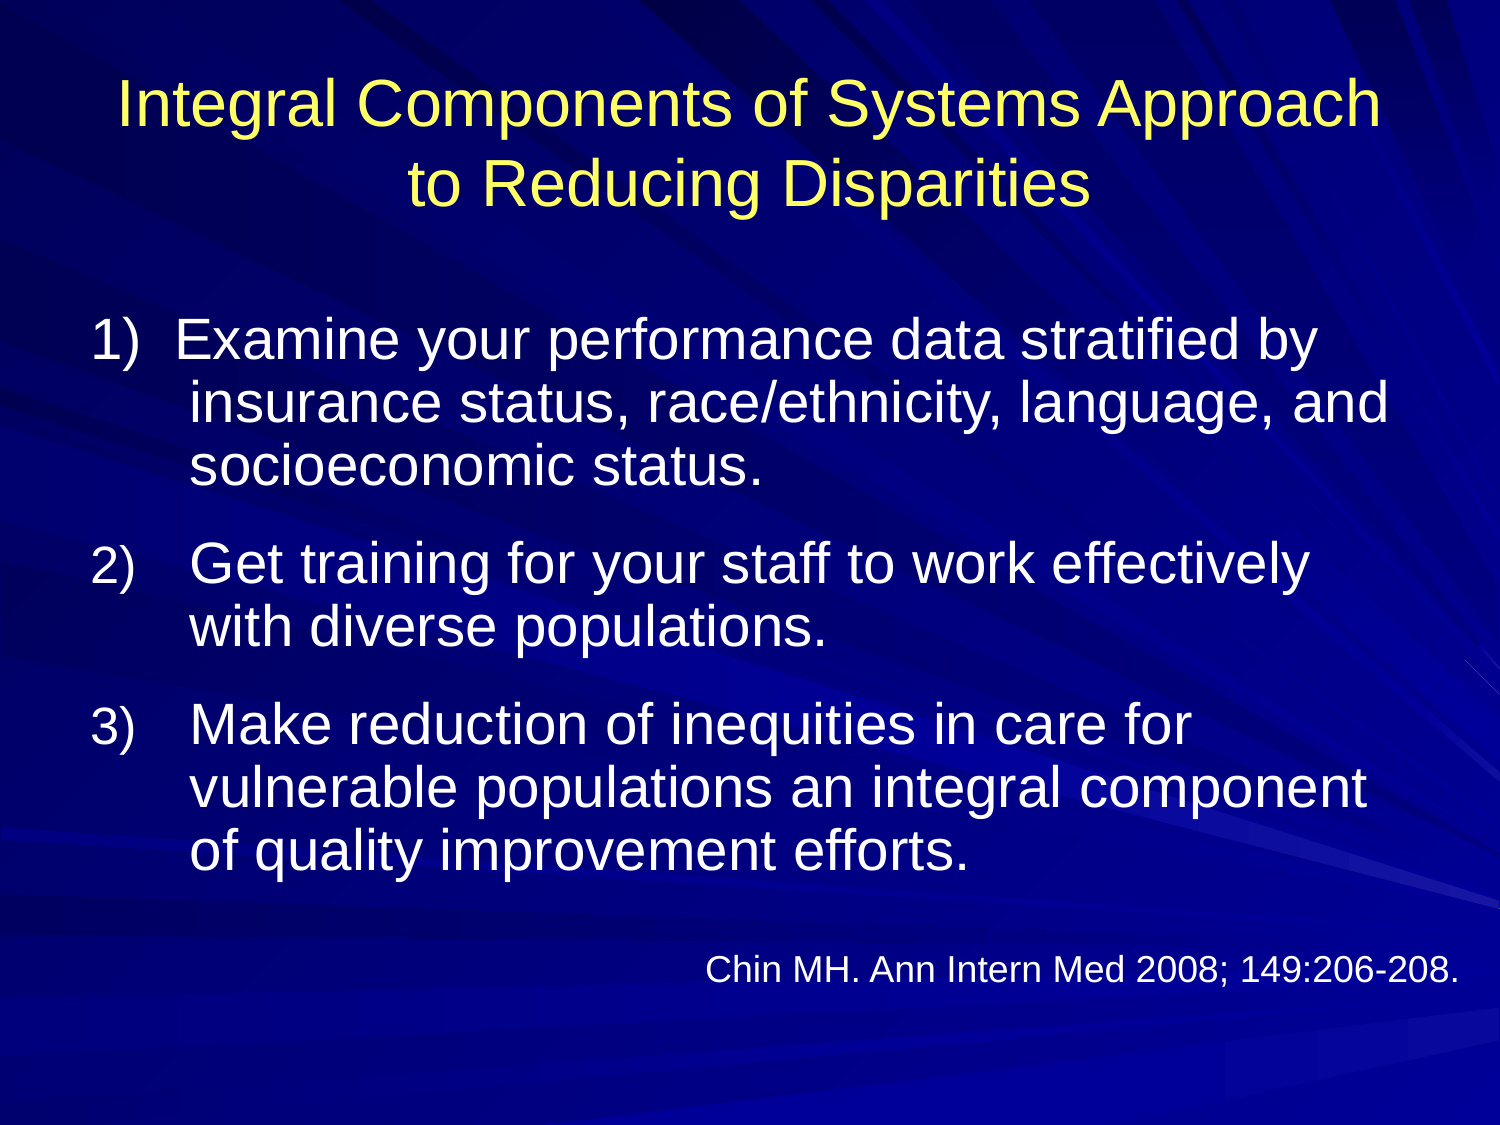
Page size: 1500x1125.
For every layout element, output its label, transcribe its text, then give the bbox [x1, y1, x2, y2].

list 1) Examine your performance data stratified by insurance status, race/ethnicity, language, and socioeconomic status. Get training for your staff to work effectively with diverse populations. Make reduction of inequities in care for vulnerable populations an integral component of quality improvement efforts. [74, 301, 1426, 909]
title Integral Components of Systems Approach to Reducing Disparities [74, 45, 1426, 234]
text_box Chin MH. Ann Intern Med 2008; 149:206-208. [99, 937, 1475, 998]
